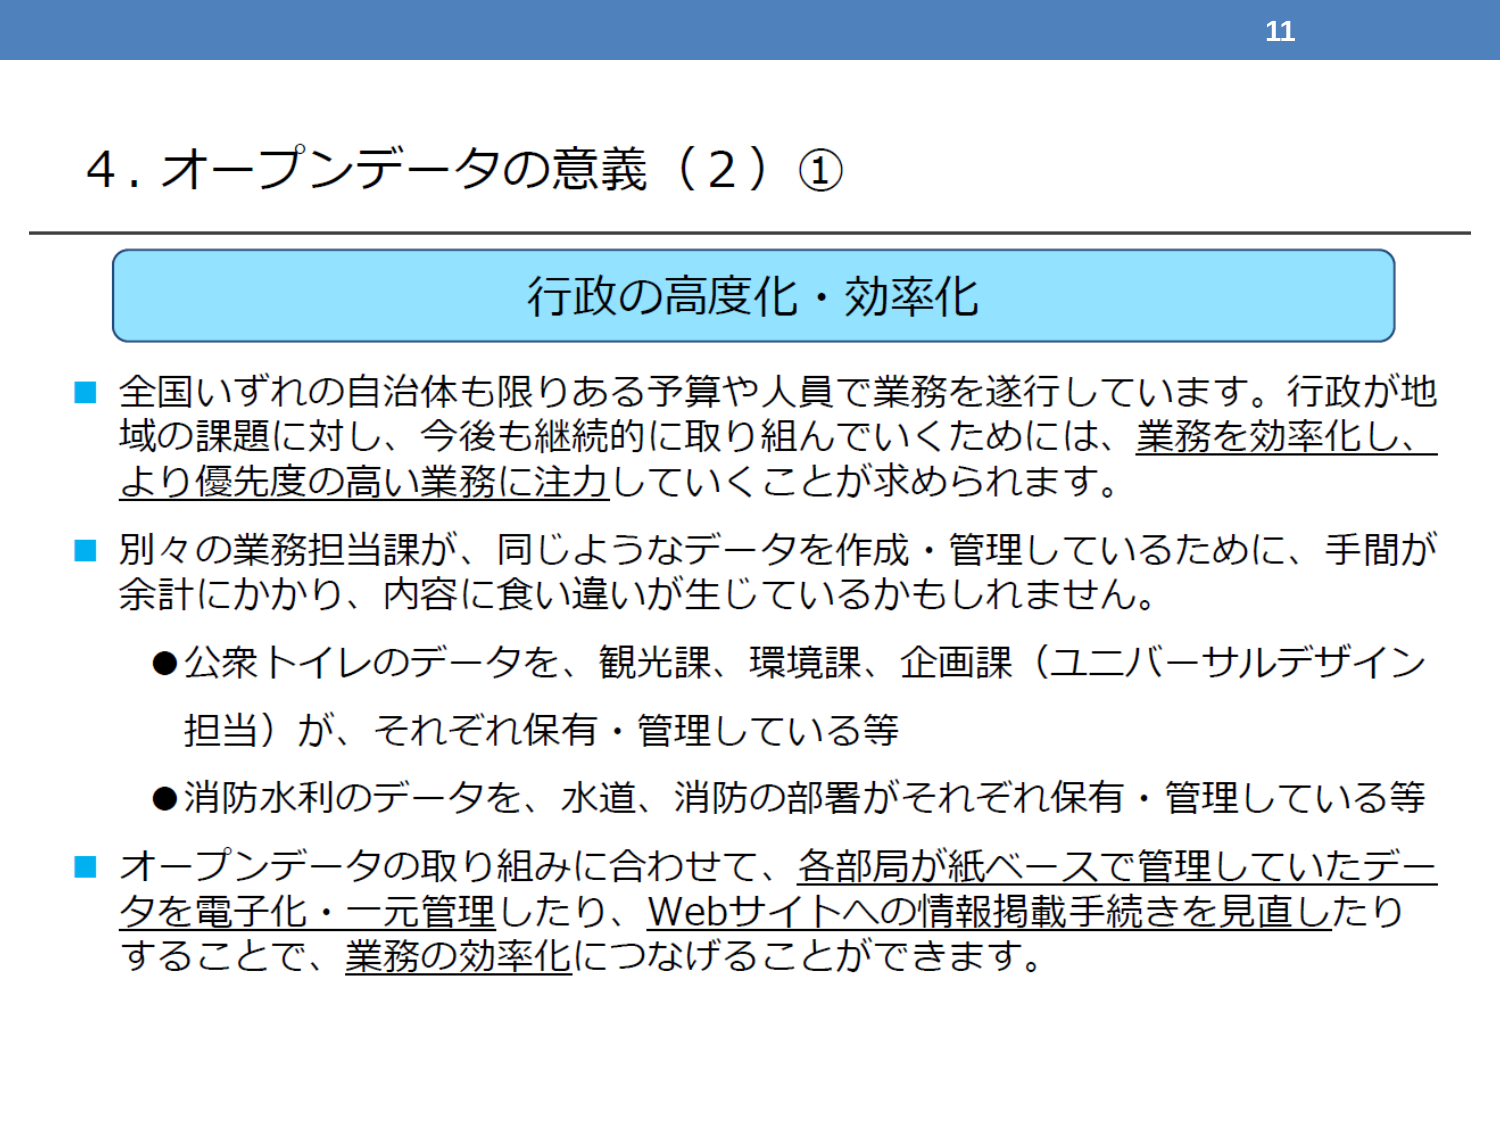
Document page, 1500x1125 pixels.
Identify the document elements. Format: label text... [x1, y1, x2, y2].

slide_number 11 [1250, 3, 1425, 57]
picture [29, 136, 1471, 1045]
